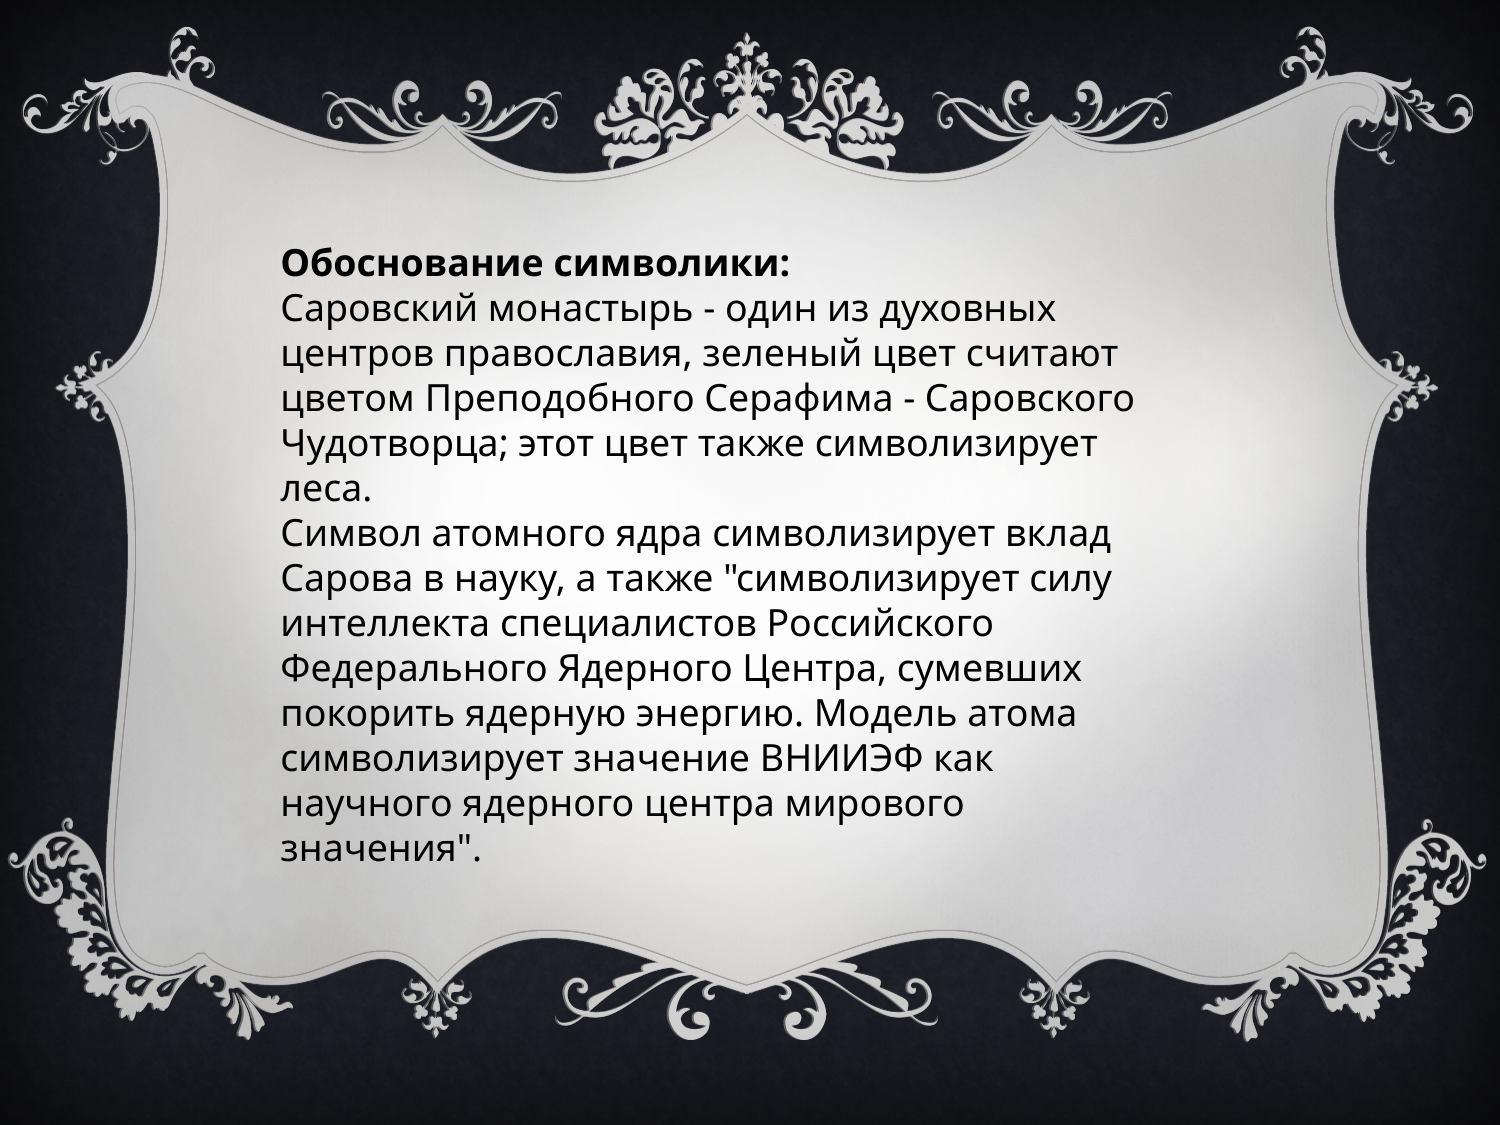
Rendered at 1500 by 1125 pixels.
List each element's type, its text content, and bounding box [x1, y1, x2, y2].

text_box Обоснование символики: Саровский монастырь - один из духовных центров православия, зеленый цвет считают цветом Преподобного Серафима - Саровского Чудотворца; этот цвет также символизирует леса. Символ атомного ядра символизирует вклад Сарова в науку, а также "символизирует силу интеллекта специалистов Российского Федерального Ядерного Центра, сумевших покорить ядерную энергию. Модель атома символизирует значение ВНИИЭФ как научного ядерного центра мирового значения". [265, 231, 1184, 877]
picture [0, 0, 1500, 1125]
